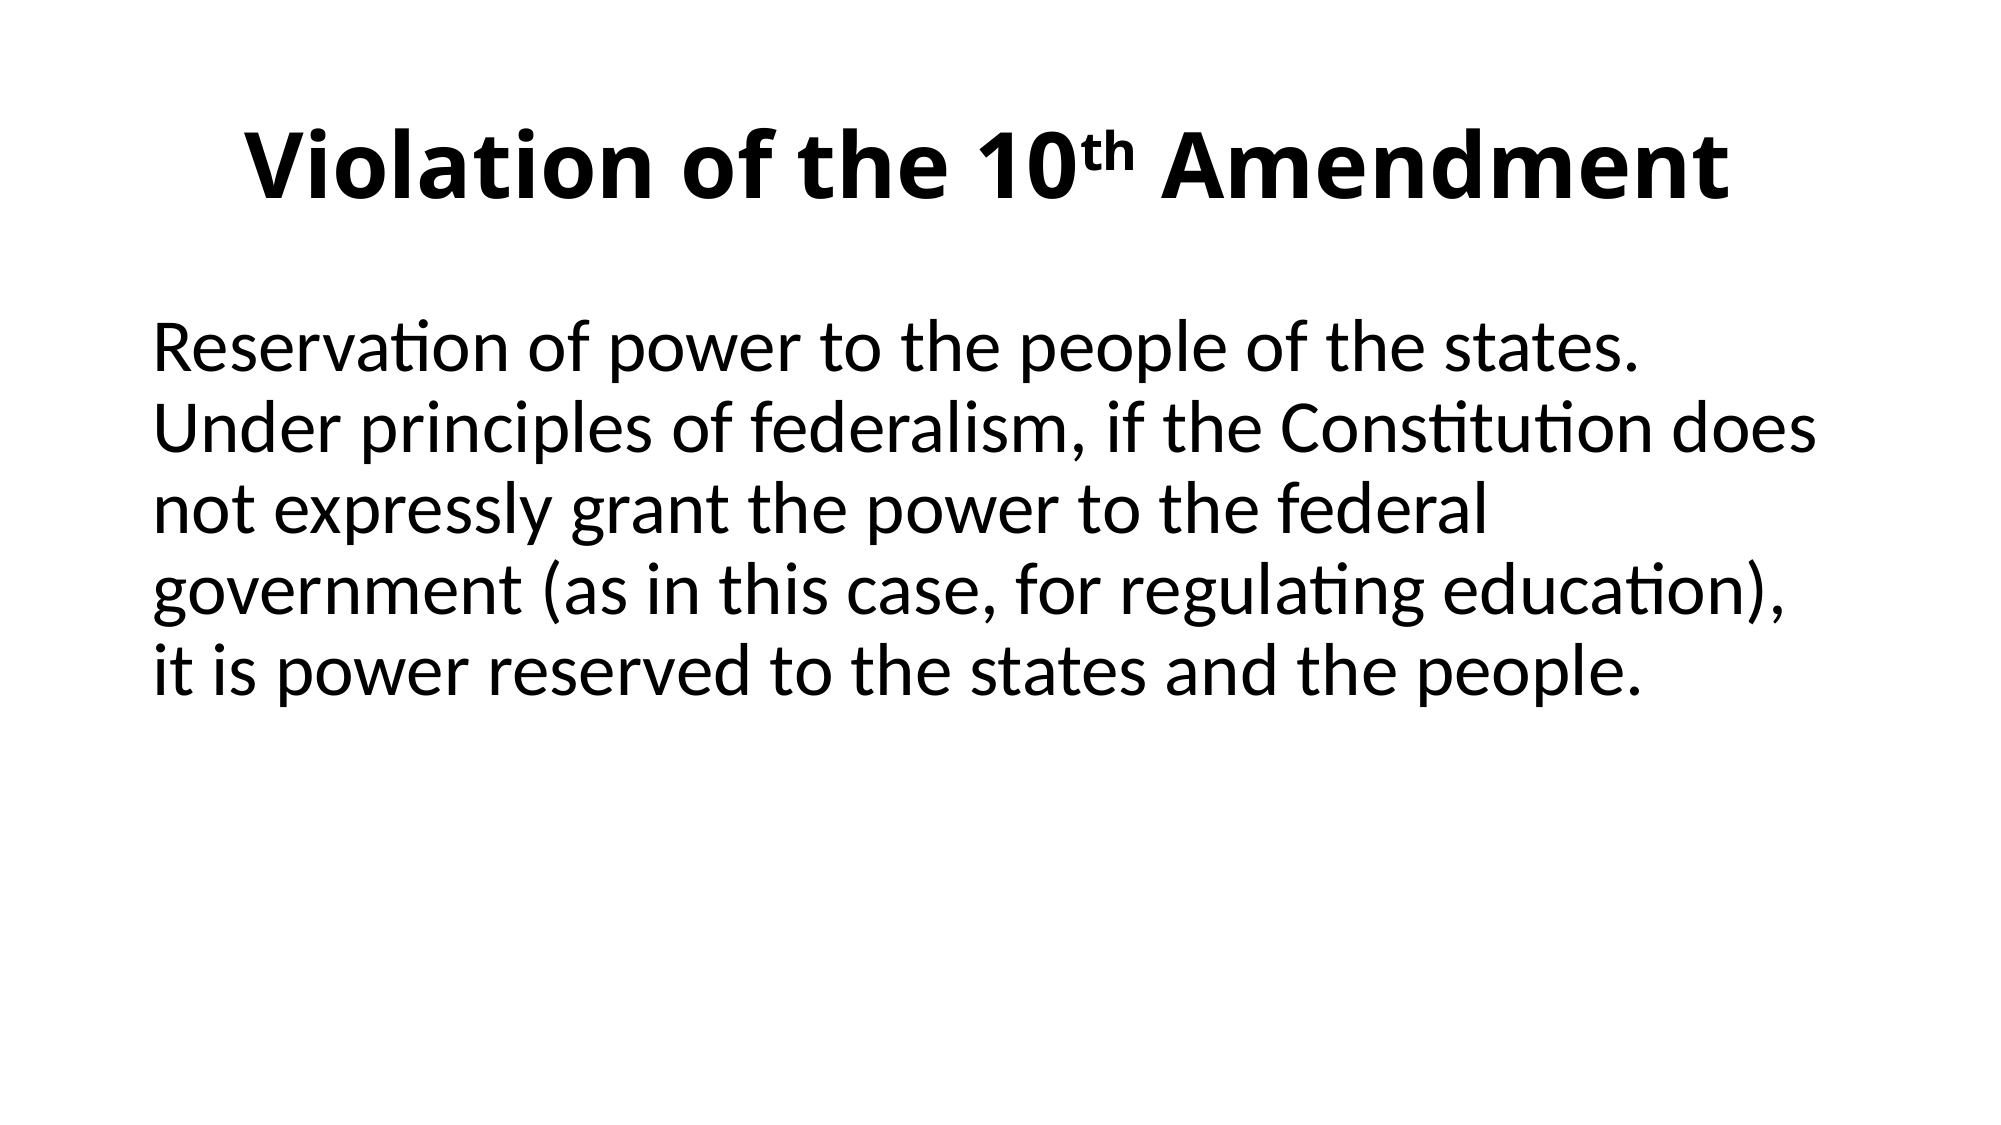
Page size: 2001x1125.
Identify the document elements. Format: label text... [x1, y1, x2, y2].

title Violation of the 10th Amendment [137, 59, 1863, 278]
list Reservation of power to the people of the states. Under principles of federalism, if the Constitution does not expressly grant the power to the federal government (as in this case, for regulating education), it is power reserved to the states and the people. [137, 299, 1863, 1014]
